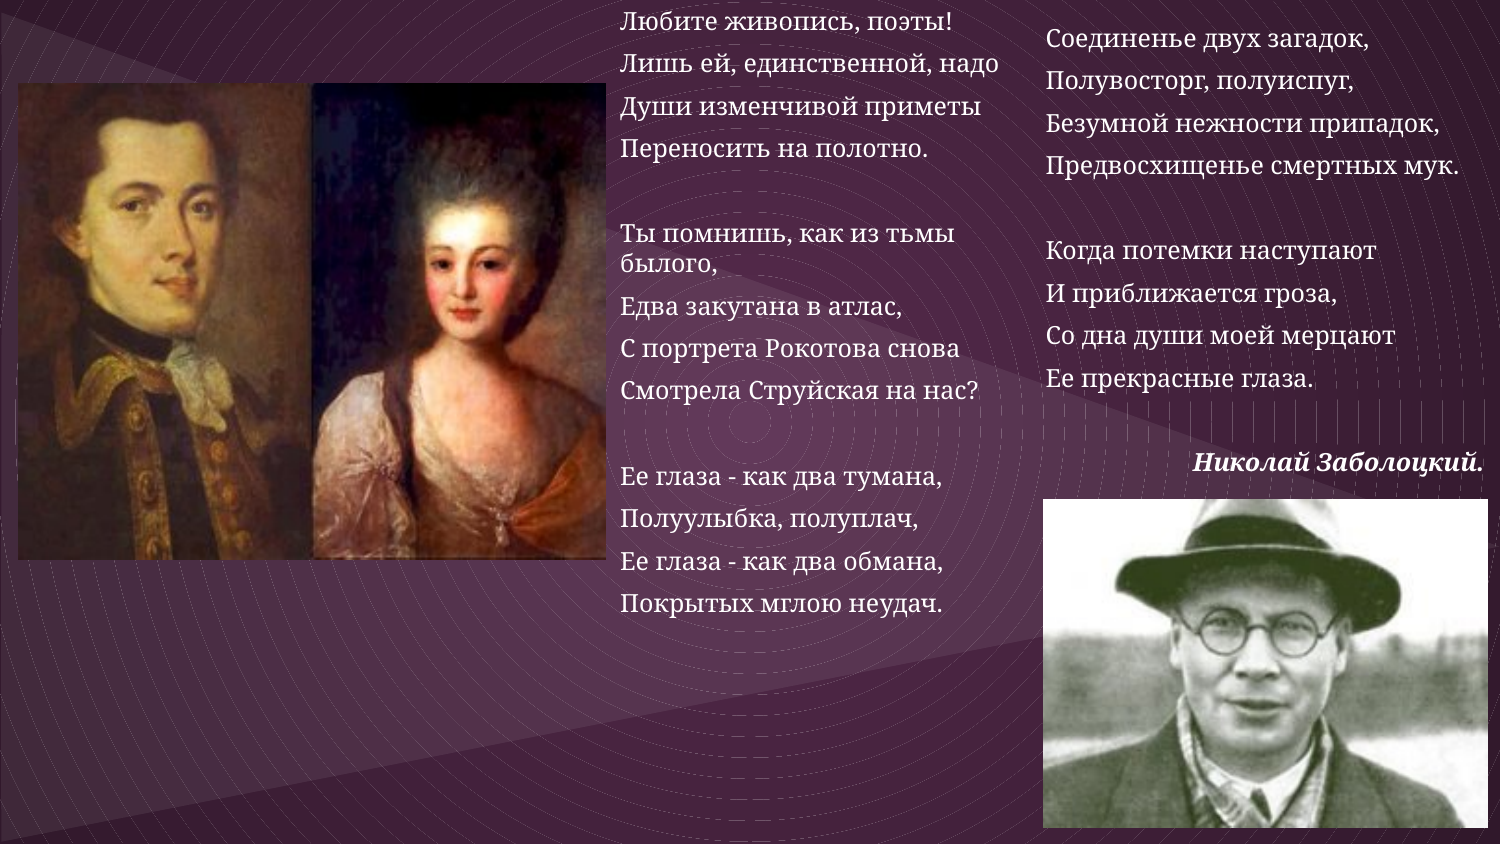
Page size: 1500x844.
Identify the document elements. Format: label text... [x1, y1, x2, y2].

picture [18, 83, 606, 560]
picture [1042, 499, 1488, 828]
text_box Любите живопись, поэты! Лишь ей, единственной, надо Души изменчивой приметы Переносить на полотно. Ты помнишь, как из тьмы былого, Едва закутана в атлас, С портрета Рокотова снова Смотрела Струйская на нас? Ее глаза - как два тумана, Полуулыбка, полуплач, Ее глаза - как два обмана, Покрытых мглою неудач. [605, 11, 1031, 611]
text_box Соединенье двух загадок, Полувосторг, полуиспуг, Безумной нежности припадок, Предвосхищенье смертных мук. Когда потемки наступают И приближается гроза, Со дна души моей мерцают Ее прекрасные глаза. Николай Заболоцкий. [1030, 11, 1500, 488]
